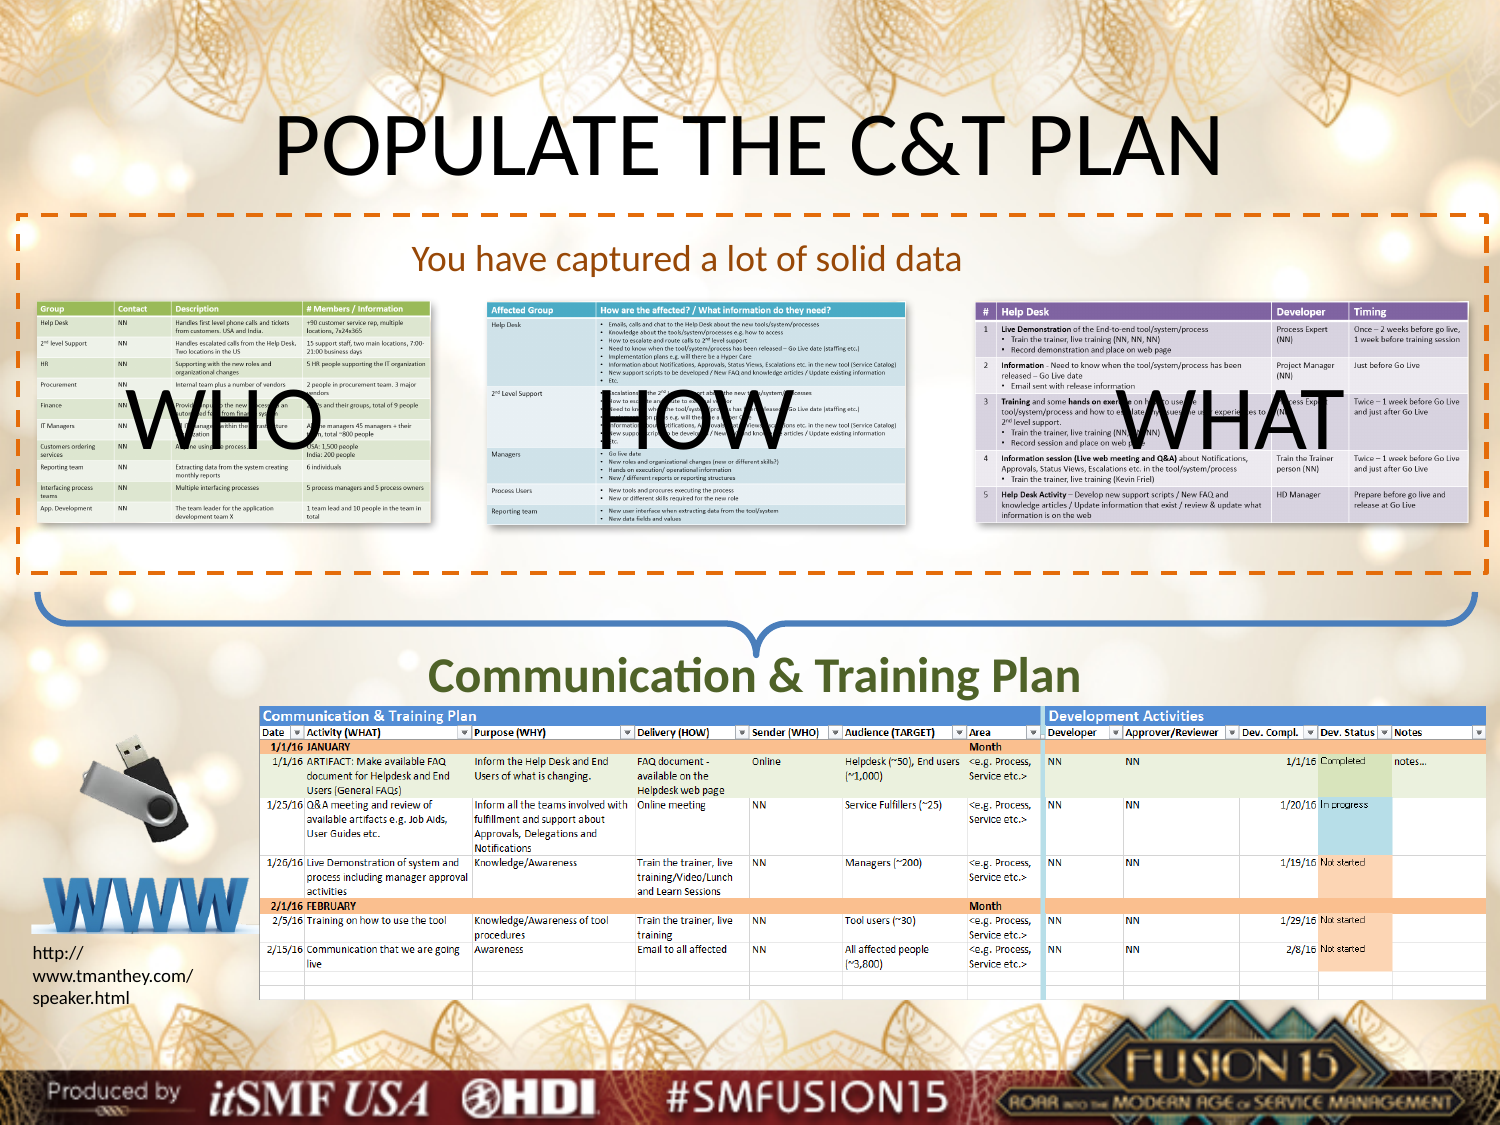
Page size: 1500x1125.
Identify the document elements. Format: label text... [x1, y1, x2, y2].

picture [0, 0, 1500, 1125]
text_box [36, 591, 1476, 656]
title POPULATE THE C&T PLAN [75, 45, 1425, 214]
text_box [974, 301, 1469, 524]
text_box [16, 213, 1489, 575]
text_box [487, 301, 906, 526]
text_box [17, 837, 260, 995]
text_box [37, 301, 432, 524]
text_box Communication & Training Plan [413, 635, 1097, 704]
